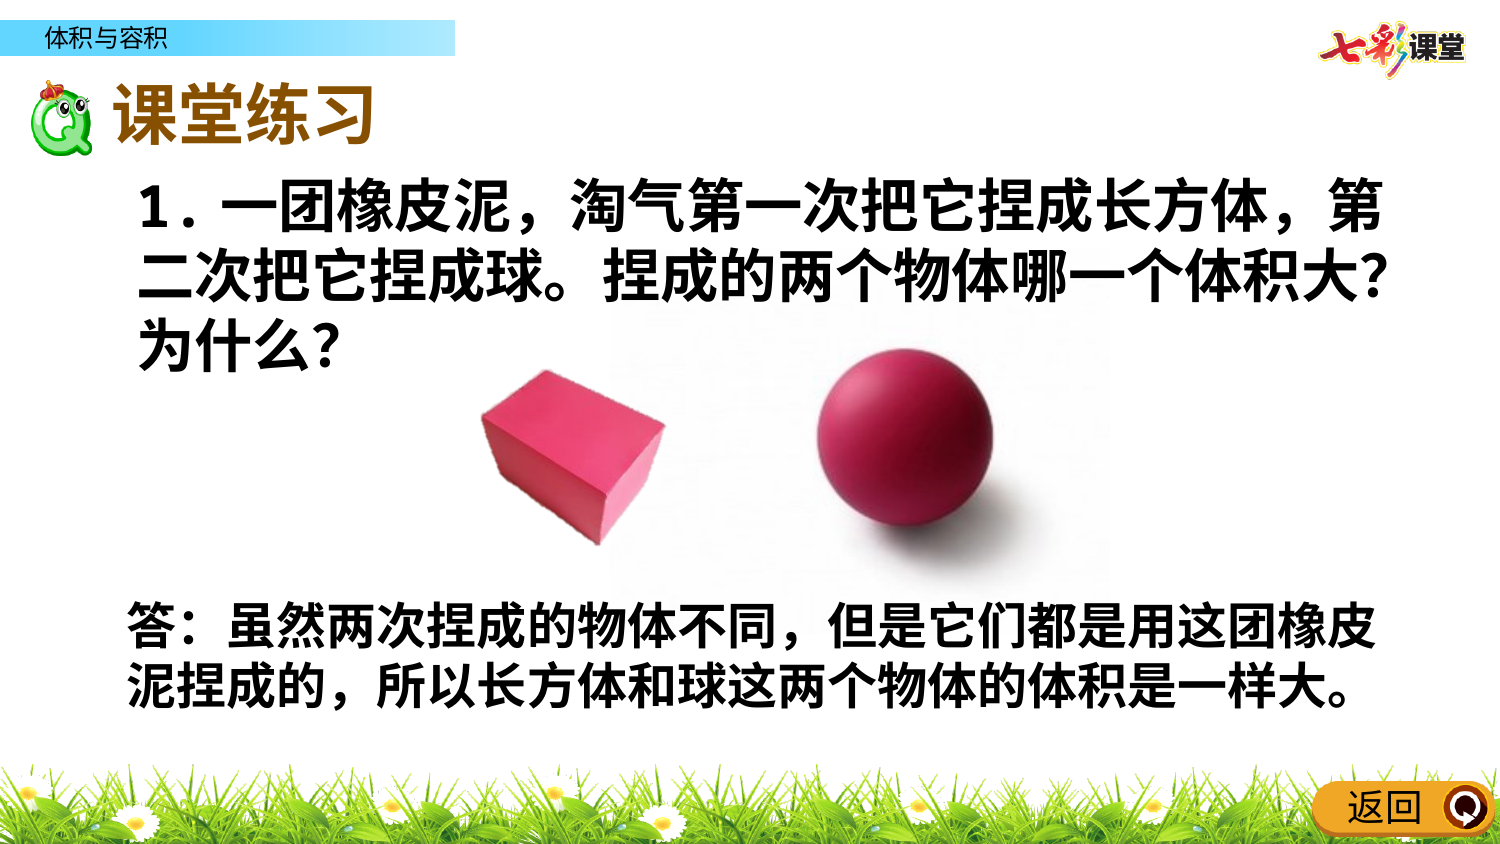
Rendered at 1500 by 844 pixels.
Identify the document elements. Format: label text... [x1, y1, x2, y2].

text_box 1.一团橡皮泥，淘气第一次把它捏成长方体，第二次把它捏成球。捏成的两个物体哪一个体积大？为什么？ [121, 161, 1412, 387]
picture [31, 80, 92, 156]
text_box 课堂练习 [100, 67, 404, 159]
text_box 答：虽然两次捏成的物体不同，但是它们都是用这团橡皮泥捏成的，所以长方体和球这两个物体的体积是一样大。 [112, 587, 1419, 722]
picture [1316, 20, 1468, 80]
picture [418, 249, 1110, 634]
picture [0, 764, 1500, 844]
